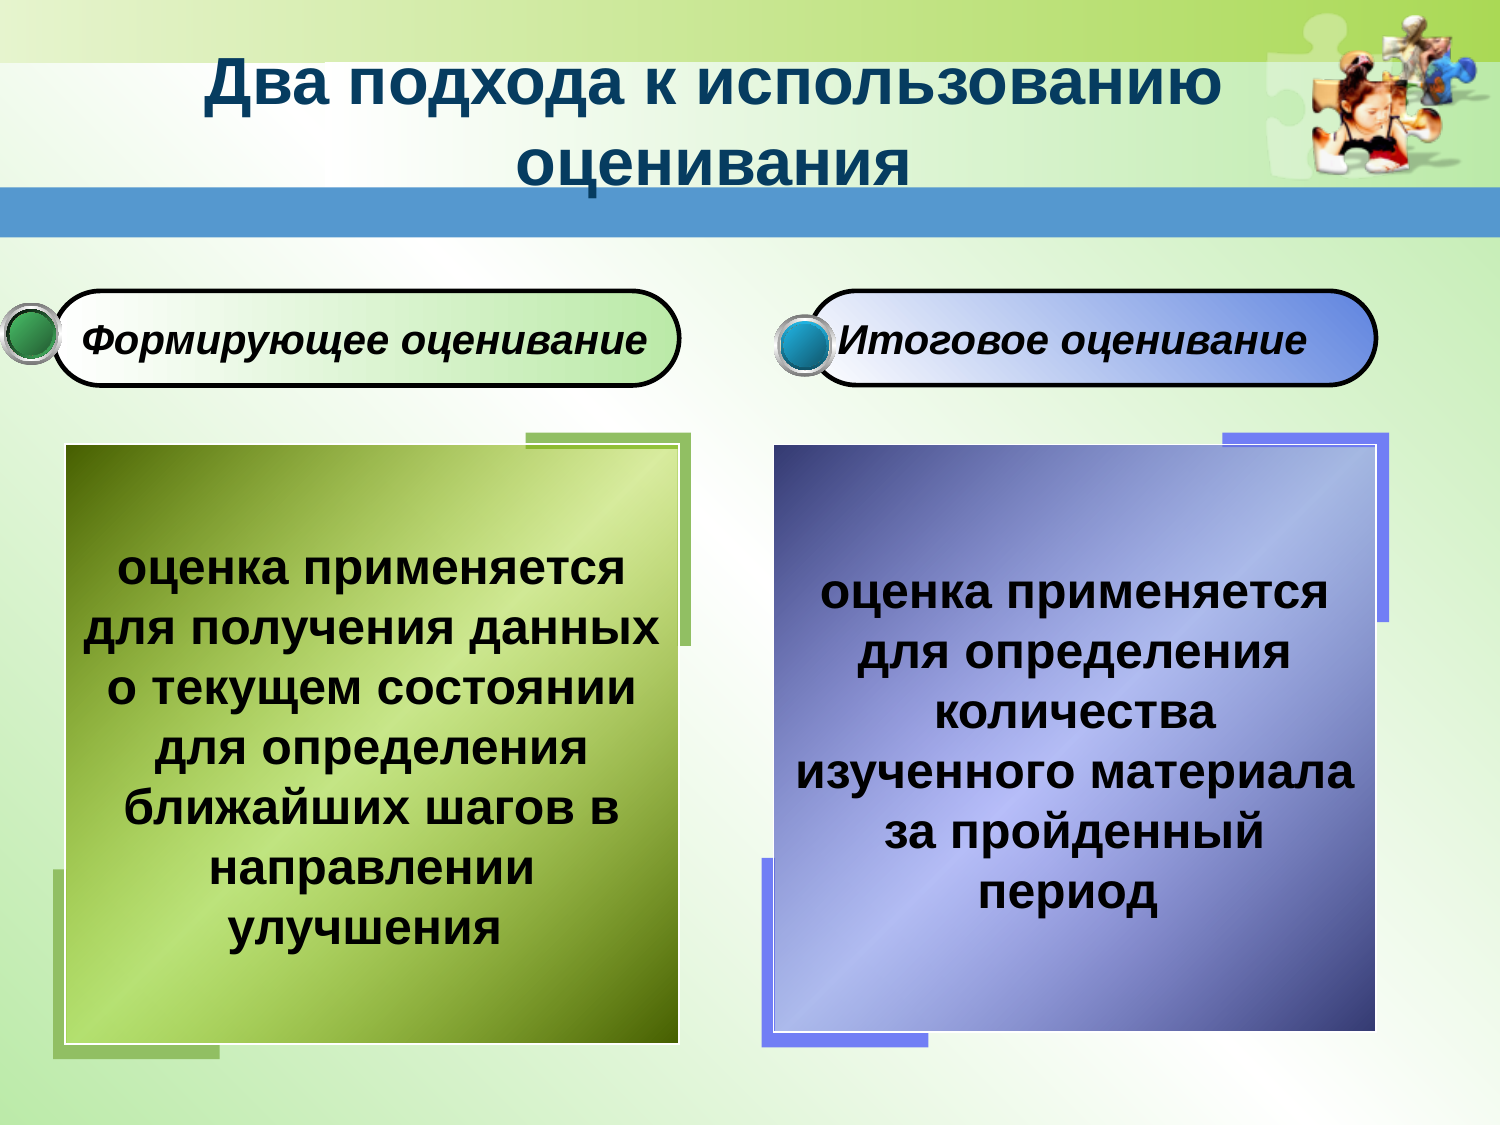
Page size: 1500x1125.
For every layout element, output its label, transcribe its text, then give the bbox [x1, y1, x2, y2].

text_box [1222, 432, 1390, 623]
text_box оценка применяется для получения данных о текущем состоянии для определения ближайших шагов в направлении улучшения [64, 444, 679, 1045]
text_box [525, 432, 691, 646]
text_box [773, 314, 837, 377]
picture [1265, 12, 1493, 185]
text_box оценка применяется для определения количества изученного материала за пройденный период [773, 444, 1376, 1033]
text_box Итоговое оценивание [815, 290, 1376, 386]
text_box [0, 302, 63, 365]
text_box Формирующее оценивание [61, 290, 680, 386]
text_box [761, 857, 929, 1048]
text_box Два подхода к использованию оценивания [41, 30, 1388, 206]
text_box [53, 869, 220, 1060]
